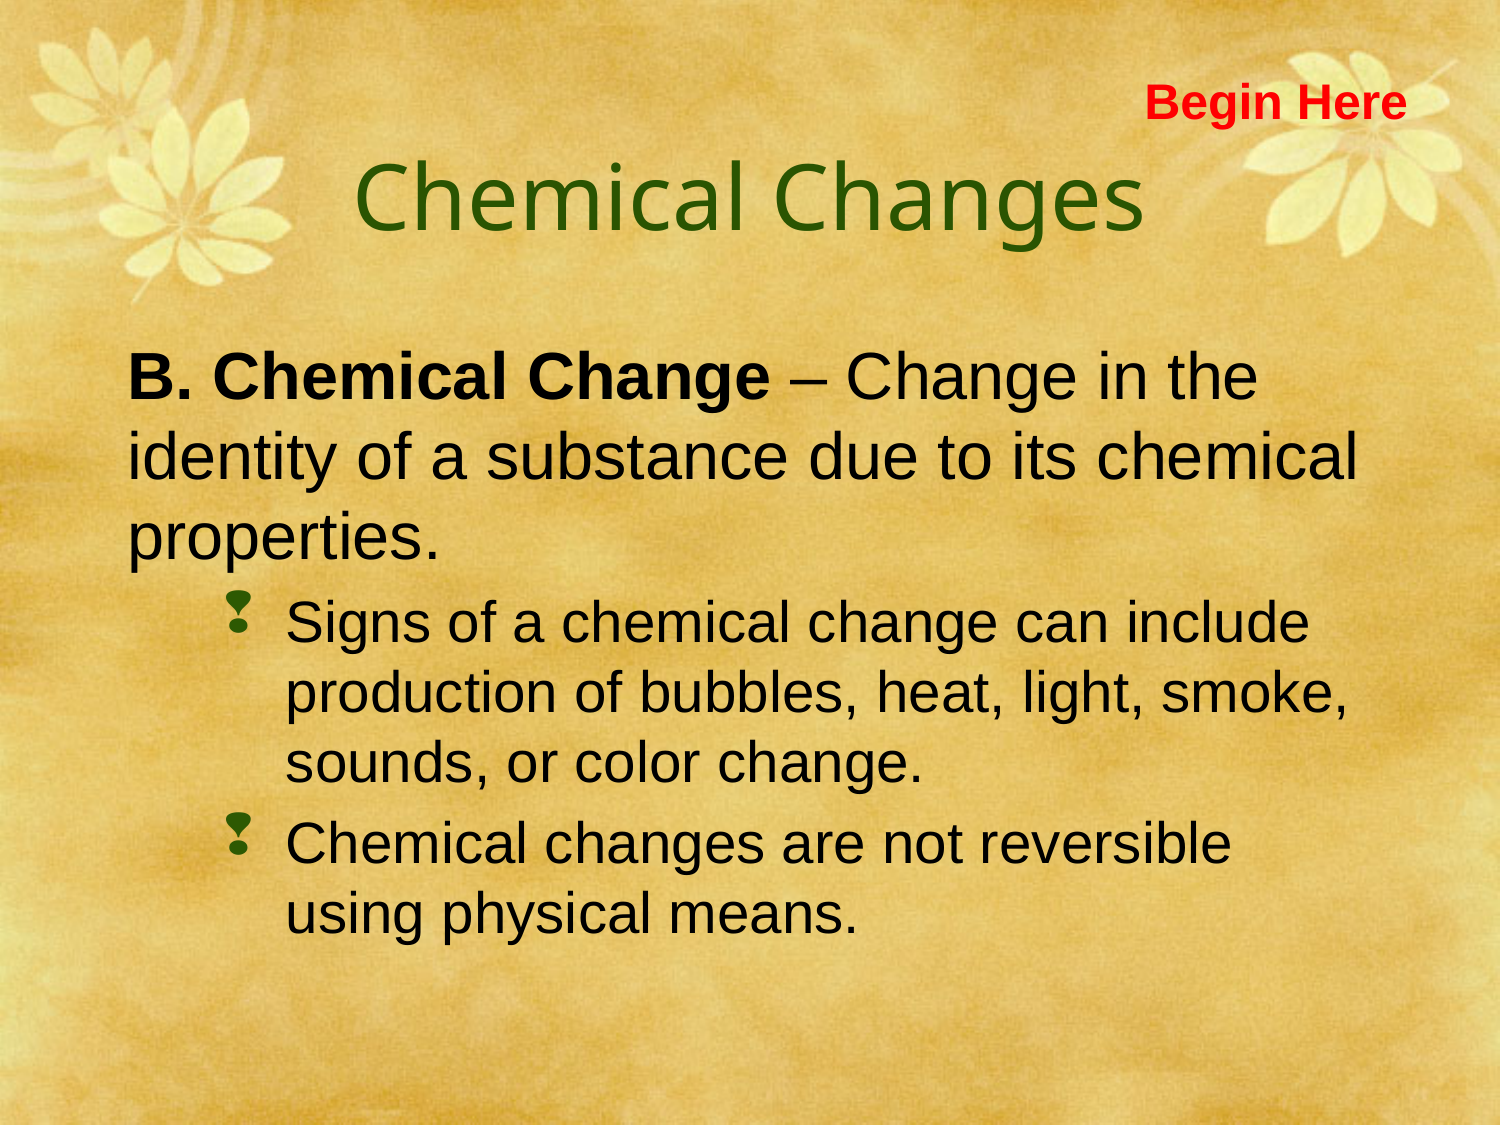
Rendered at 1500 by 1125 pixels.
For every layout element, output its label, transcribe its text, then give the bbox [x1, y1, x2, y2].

text_box Begin Here [1129, 62, 1465, 137]
picture [0, 0, 1500, 1125]
title Chemical Changes [112, 99, 1388, 288]
list B. Chemical Change – Change in the identity of a substance due to its chemical properties. Signs of a chemical change can include production of bubbles, heat, light, smoke, sounds, or color change. Chemical changes are not reversible using physical means. [112, 324, 1388, 1000]
